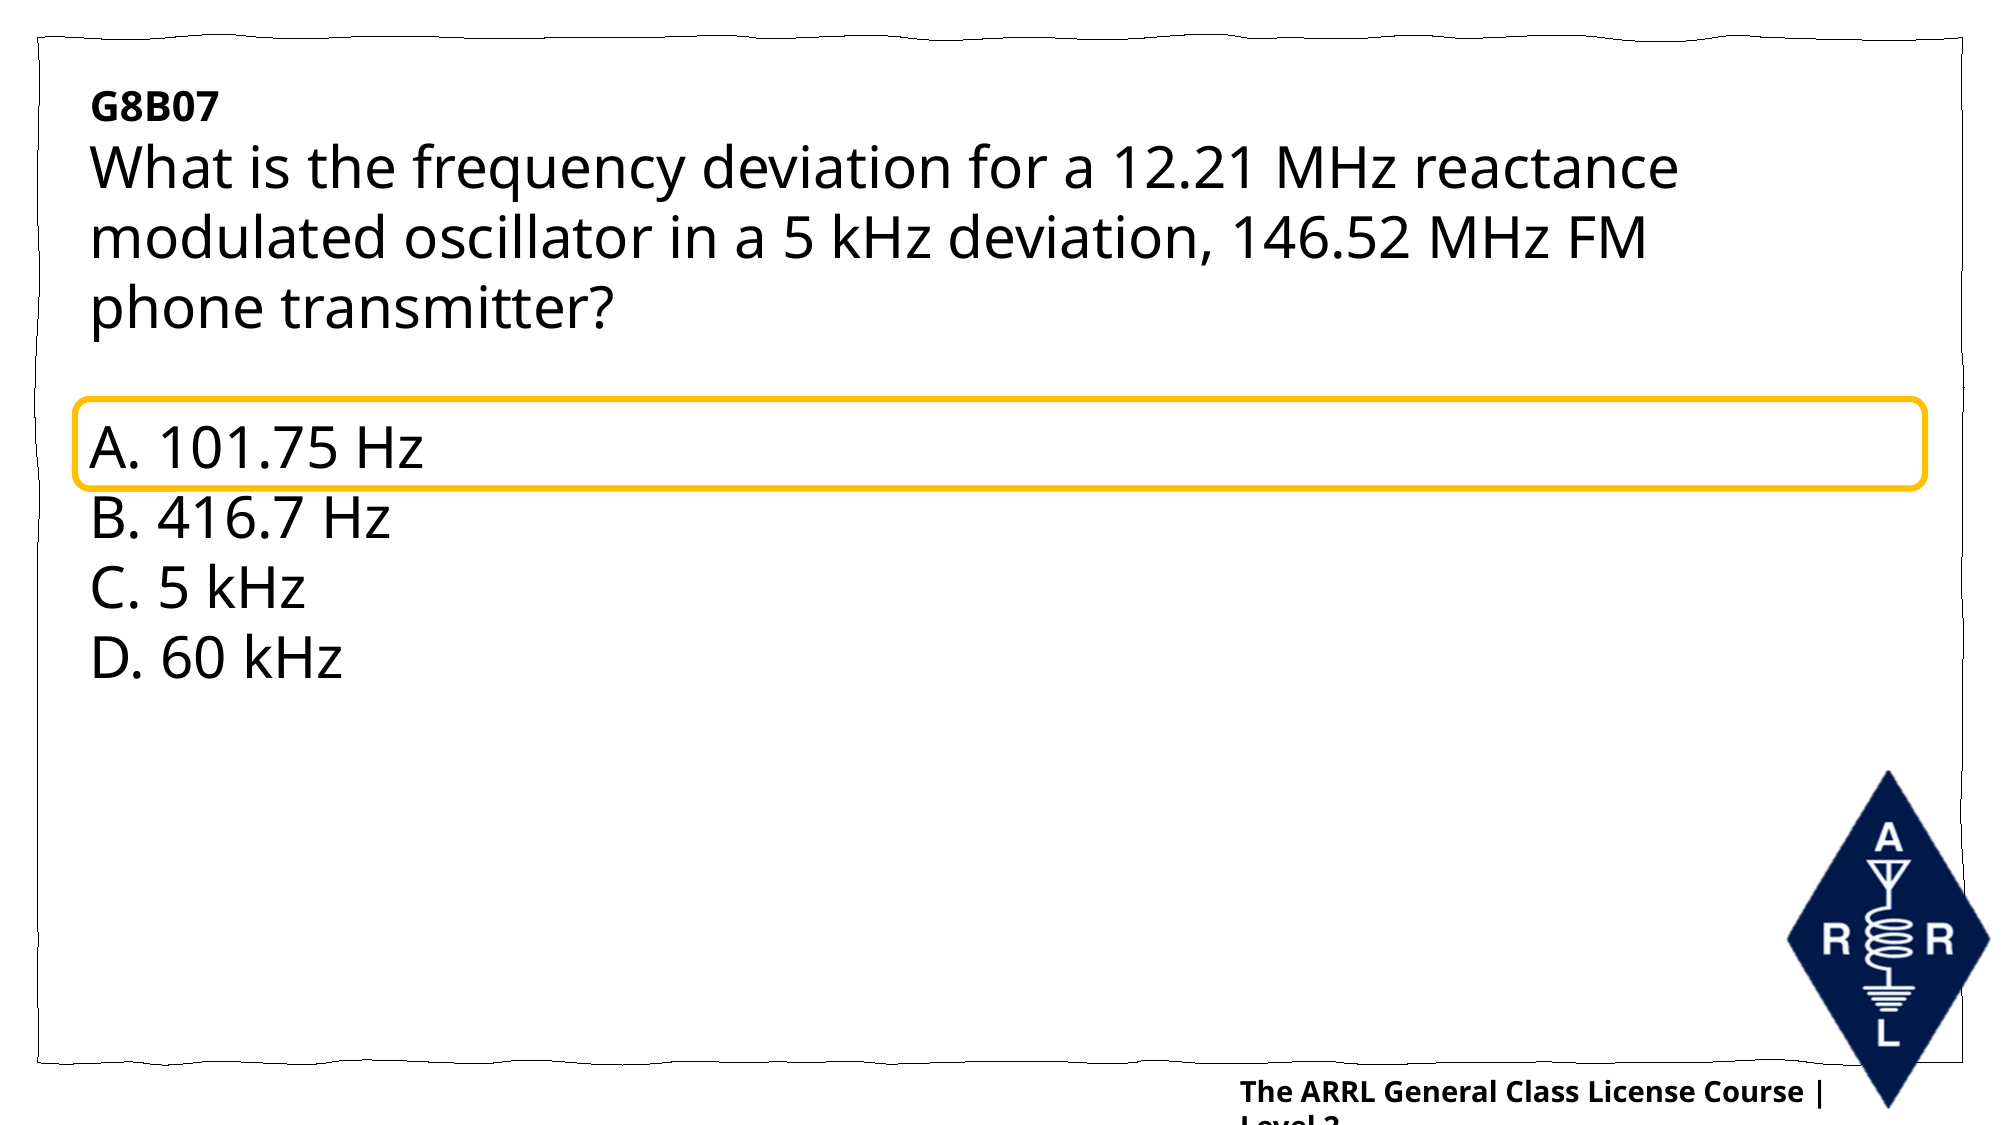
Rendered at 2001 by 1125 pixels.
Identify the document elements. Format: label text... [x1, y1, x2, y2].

picture [1773, 752, 1999, 1125]
text_box G8B07 What is the frequency deviation for a 12.21 MHz reactance modulated oscillator in a 5 kHz deviation, 146.52 MHz FM phone transmitter? A. 101.75 Hz B. 416.7 Hz C. 5 kHz D. 60 kHz [75, 482, 1850, 698]
text_box [73, 397, 1927, 490]
text_box G8B07 What is the frequency deviation for a 12.21 MHz reactance modulated oscillator in a 5 kHz deviation, 146.52 MHz FM phone transmitter? A. 101.75 Hz B. 416.7 Hz C. 5 kHz D. 60 kHz [75, 72, 1850, 406]
